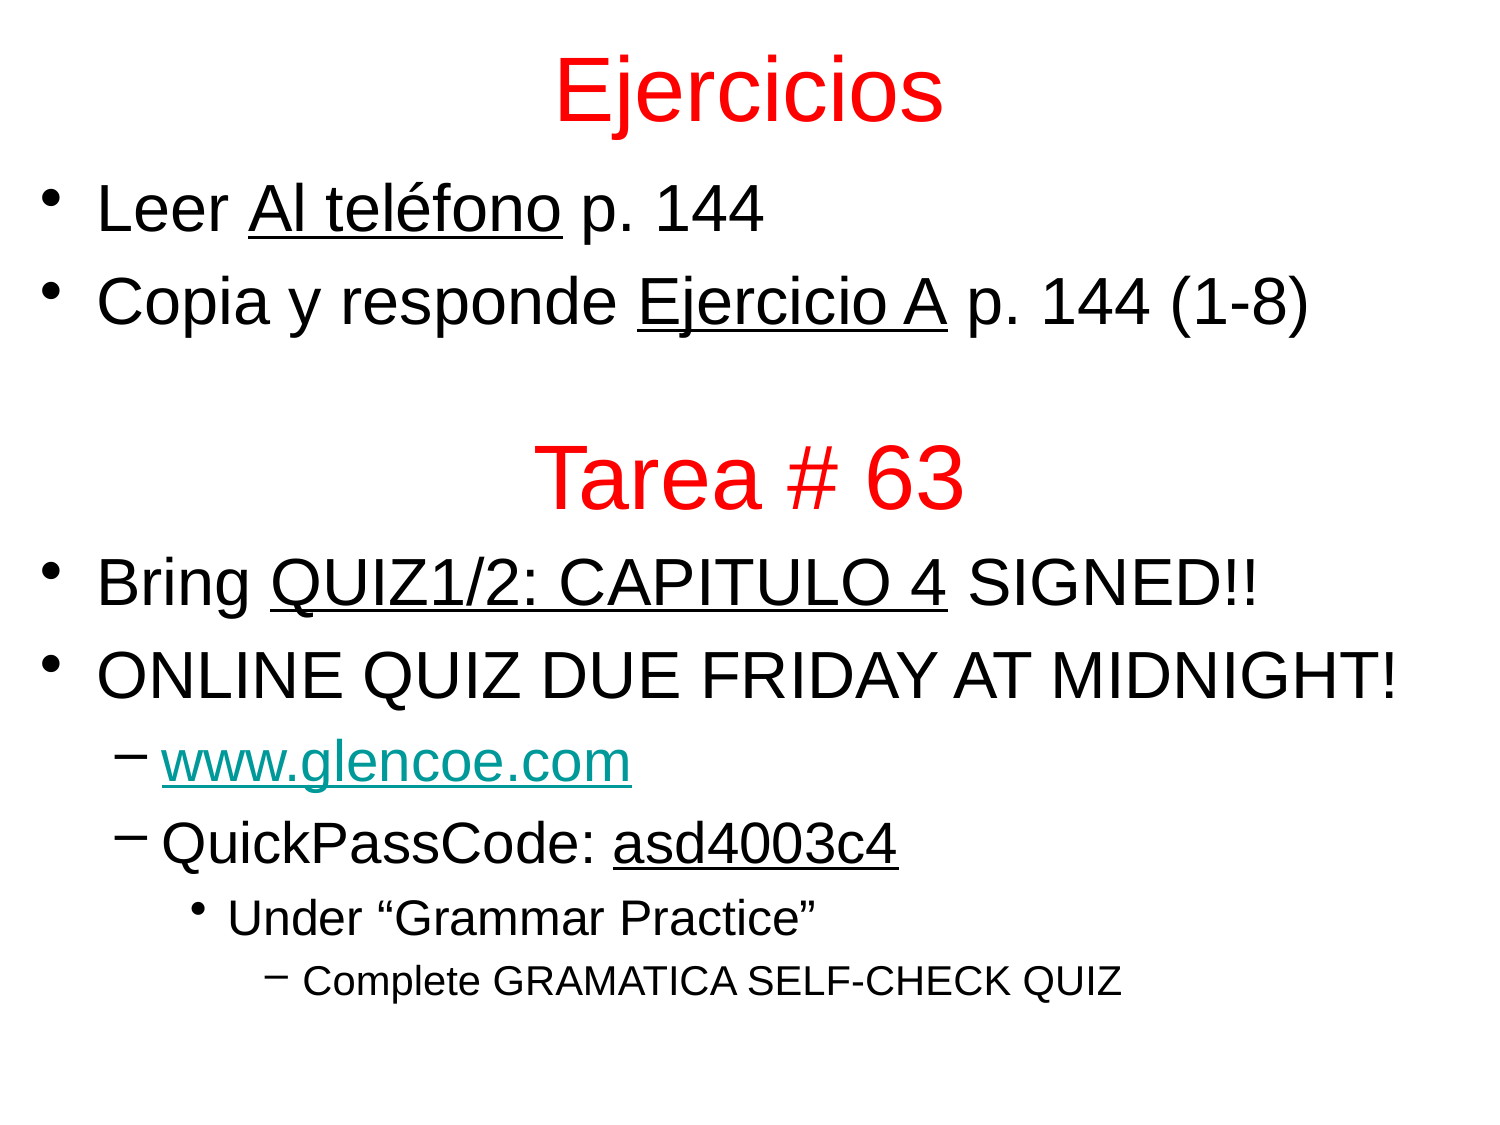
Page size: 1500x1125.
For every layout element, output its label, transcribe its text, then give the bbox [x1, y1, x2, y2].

text_box Tarea # 63 [74, 399, 1425, 545]
list Leer Al teléfono p. 144 Copia y responde Ejercicio A p. 144 (1-8) Bring QUIZ1/2: CAPITULO 4 SIGNED!! ONLINE QUIZ DUE FRIDAY AT MIDNIGHT! www.glencoe.com QuickPassCode: asd4003c4 Under “Grammar Practice” Complete GRAMATICA SELF-CHECK QUIZ [24, 157, 1488, 1088]
title Ejercicios [75, 12, 1425, 157]
